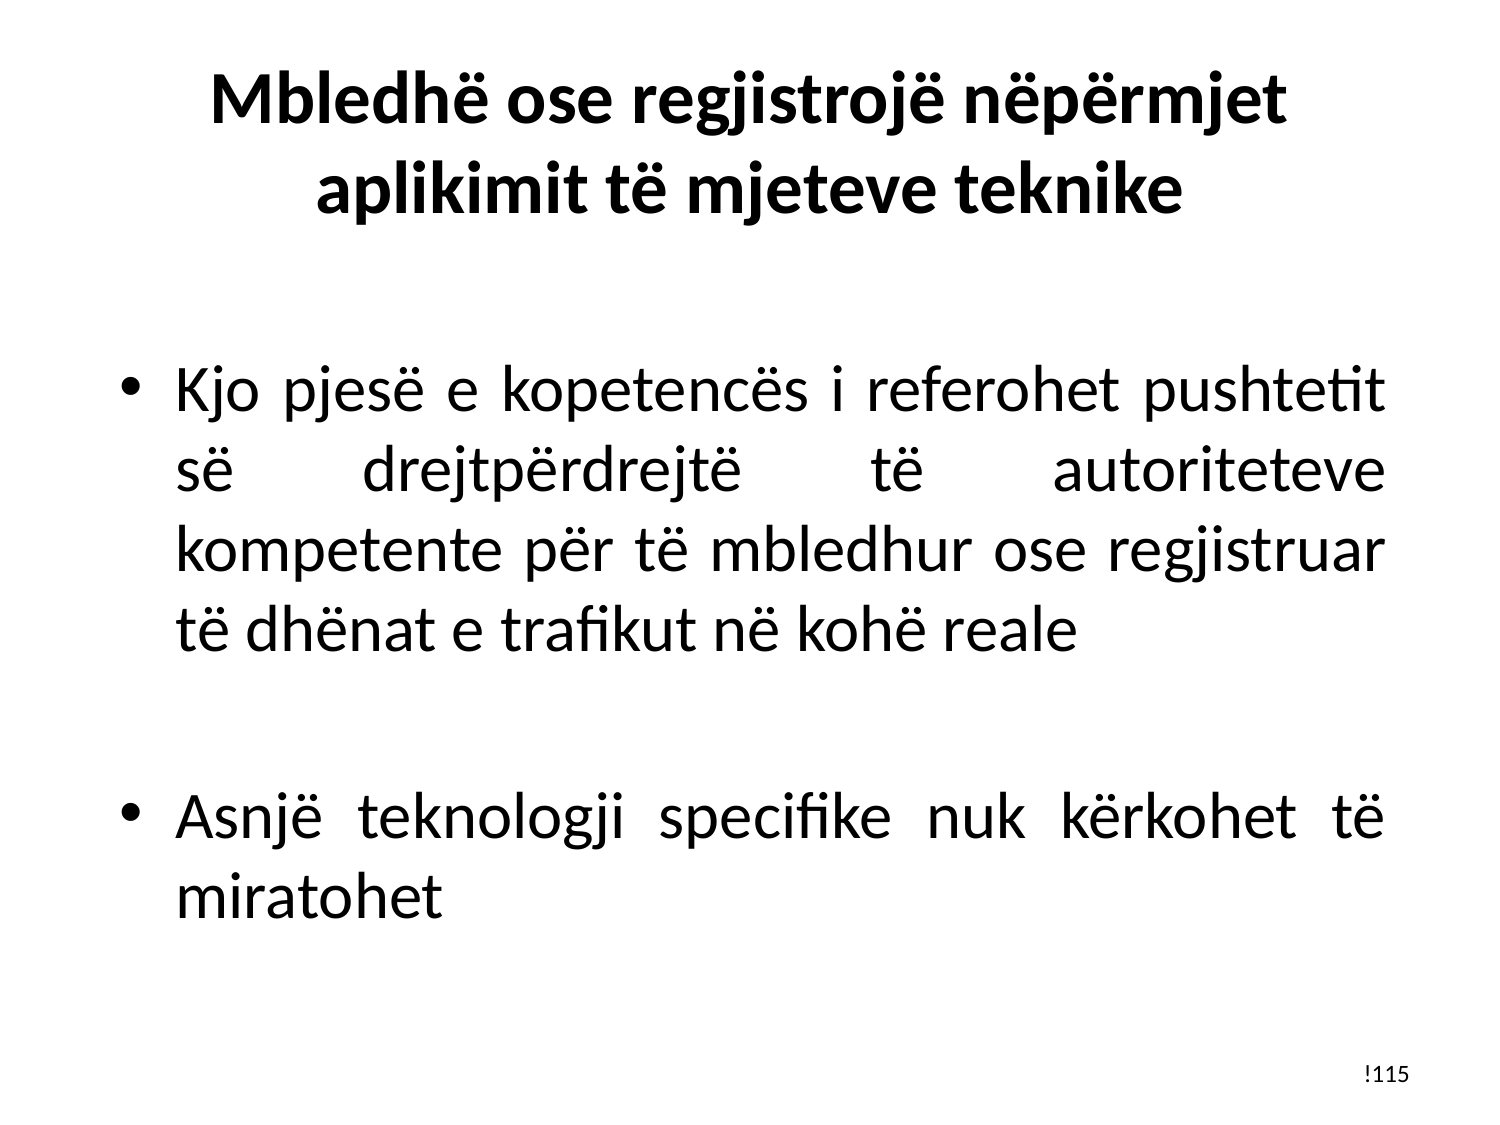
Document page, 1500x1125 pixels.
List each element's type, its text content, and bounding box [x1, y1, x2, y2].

slide_number !115 [1074, 1042, 1425, 1103]
title Mbledhë ose regjistrojë nëpërmjet aplikimit të mjeteve teknike [74, 44, 1426, 233]
list Kjo pjesë e kopetencës i referohet pushtetit së drejtpërdrejtë të autoriteteve kompetente për të mbledhur ose regjistruar të dhënat e trafikut në kohë reale Asnjë teknologji specifike nuk kërkohet të miratohet [103, 337, 1403, 988]
